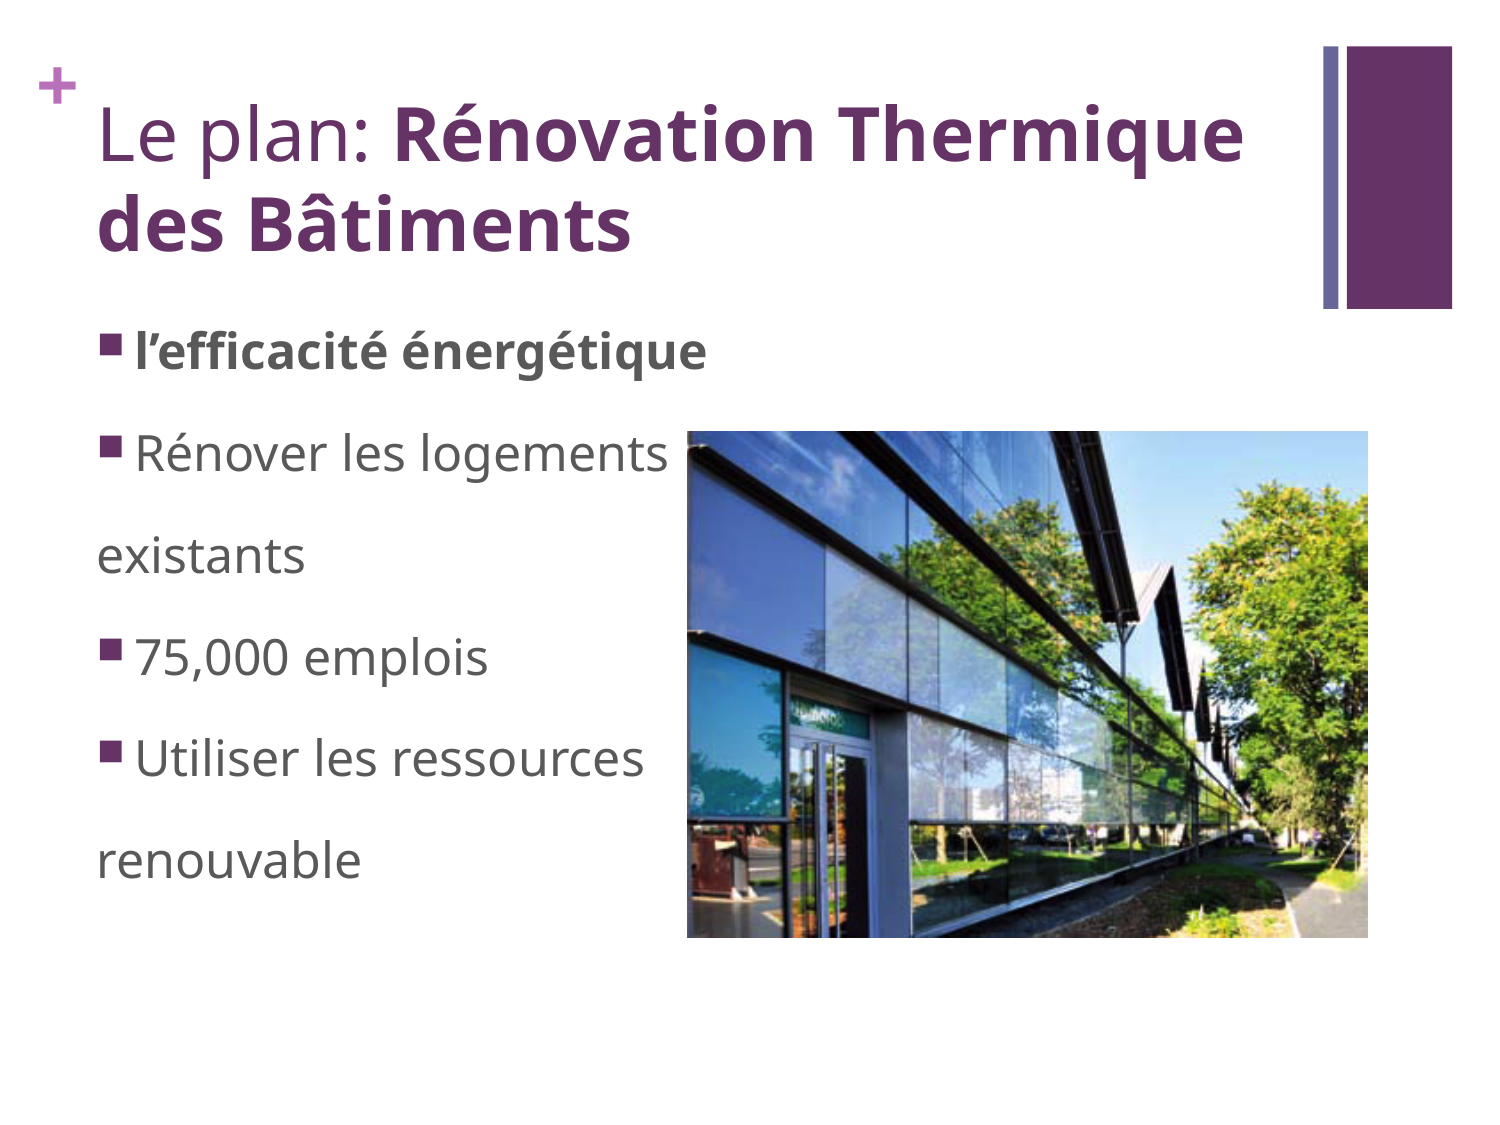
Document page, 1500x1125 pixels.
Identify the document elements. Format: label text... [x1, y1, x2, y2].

title Le plan: Rénovation Thermique des Bâtiments [81, 79, 1322, 263]
picture [686, 430, 1369, 939]
list l’efficacité énergétique Rénover les logements existants 75,000 emplois Utiliser les ressources renouvable [81, 312, 1322, 1005]
